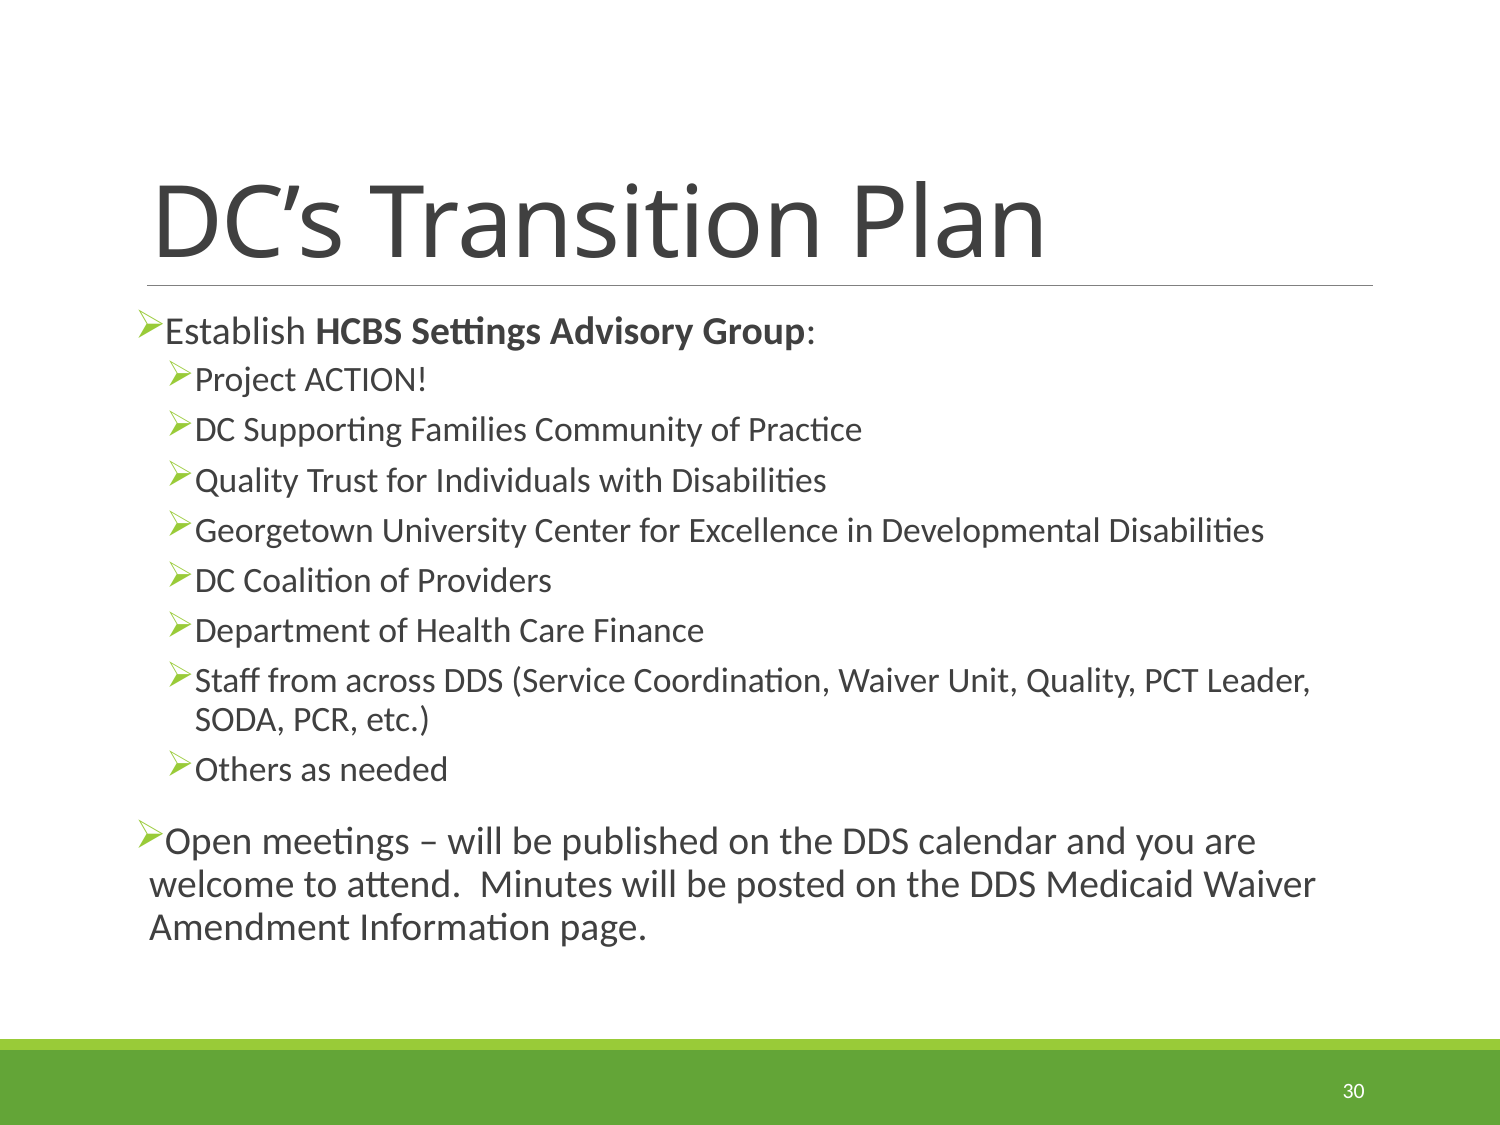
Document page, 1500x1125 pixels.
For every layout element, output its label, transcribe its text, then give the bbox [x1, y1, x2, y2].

title DC’s Transition Plan [135, 47, 1373, 285]
slide_number 30 [1218, 1059, 1380, 1120]
list Establish HCBS Settings Advisory Group: Project ACTION! DC Supporting Families Community of Practice Quality Trust for Individuals with Disabilities Georgetown University Center for Excellence in Developmental Disabilities DC Coalition of Providers Department of Health Care Finance Staff from across DDS (Service Coordination, Waiver Unit, Quality, PCT Leader, SODA, PCR, etc.) Others as needed Open meetings – will be published on the DDS calendar and you are welcome to attend. Minutes will be posted on the DDS Medicaid Waiver Amendment Information page. [135, 302, 1373, 963]
